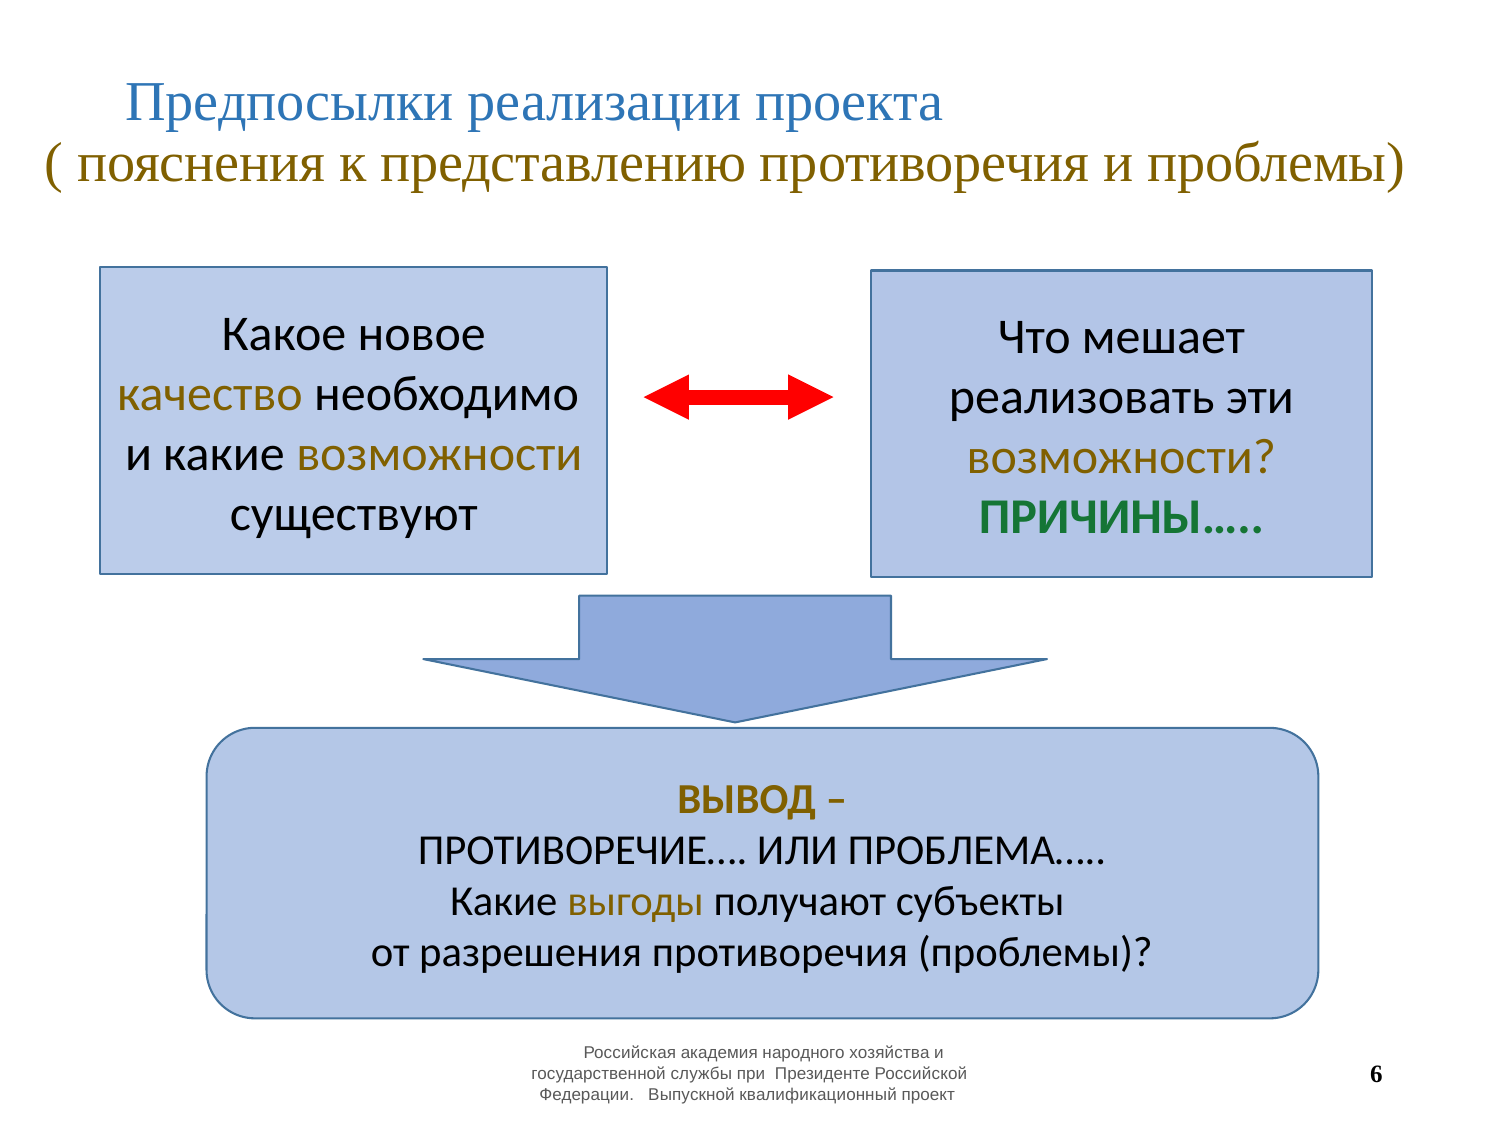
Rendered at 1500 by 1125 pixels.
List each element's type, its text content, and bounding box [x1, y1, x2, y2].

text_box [100, 267, 1373, 1019]
title Предпосылки реализации проекта ( пояснения к представлению противоречия и проблемы) [29, 42, 1482, 220]
footer Российская академия народного хозяйства и государственной службы при Президенте Российской Федерации. Выпускной квалификационный проект [496, 1042, 1004, 1103]
slide_number 6 [1060, 1042, 1398, 1103]
